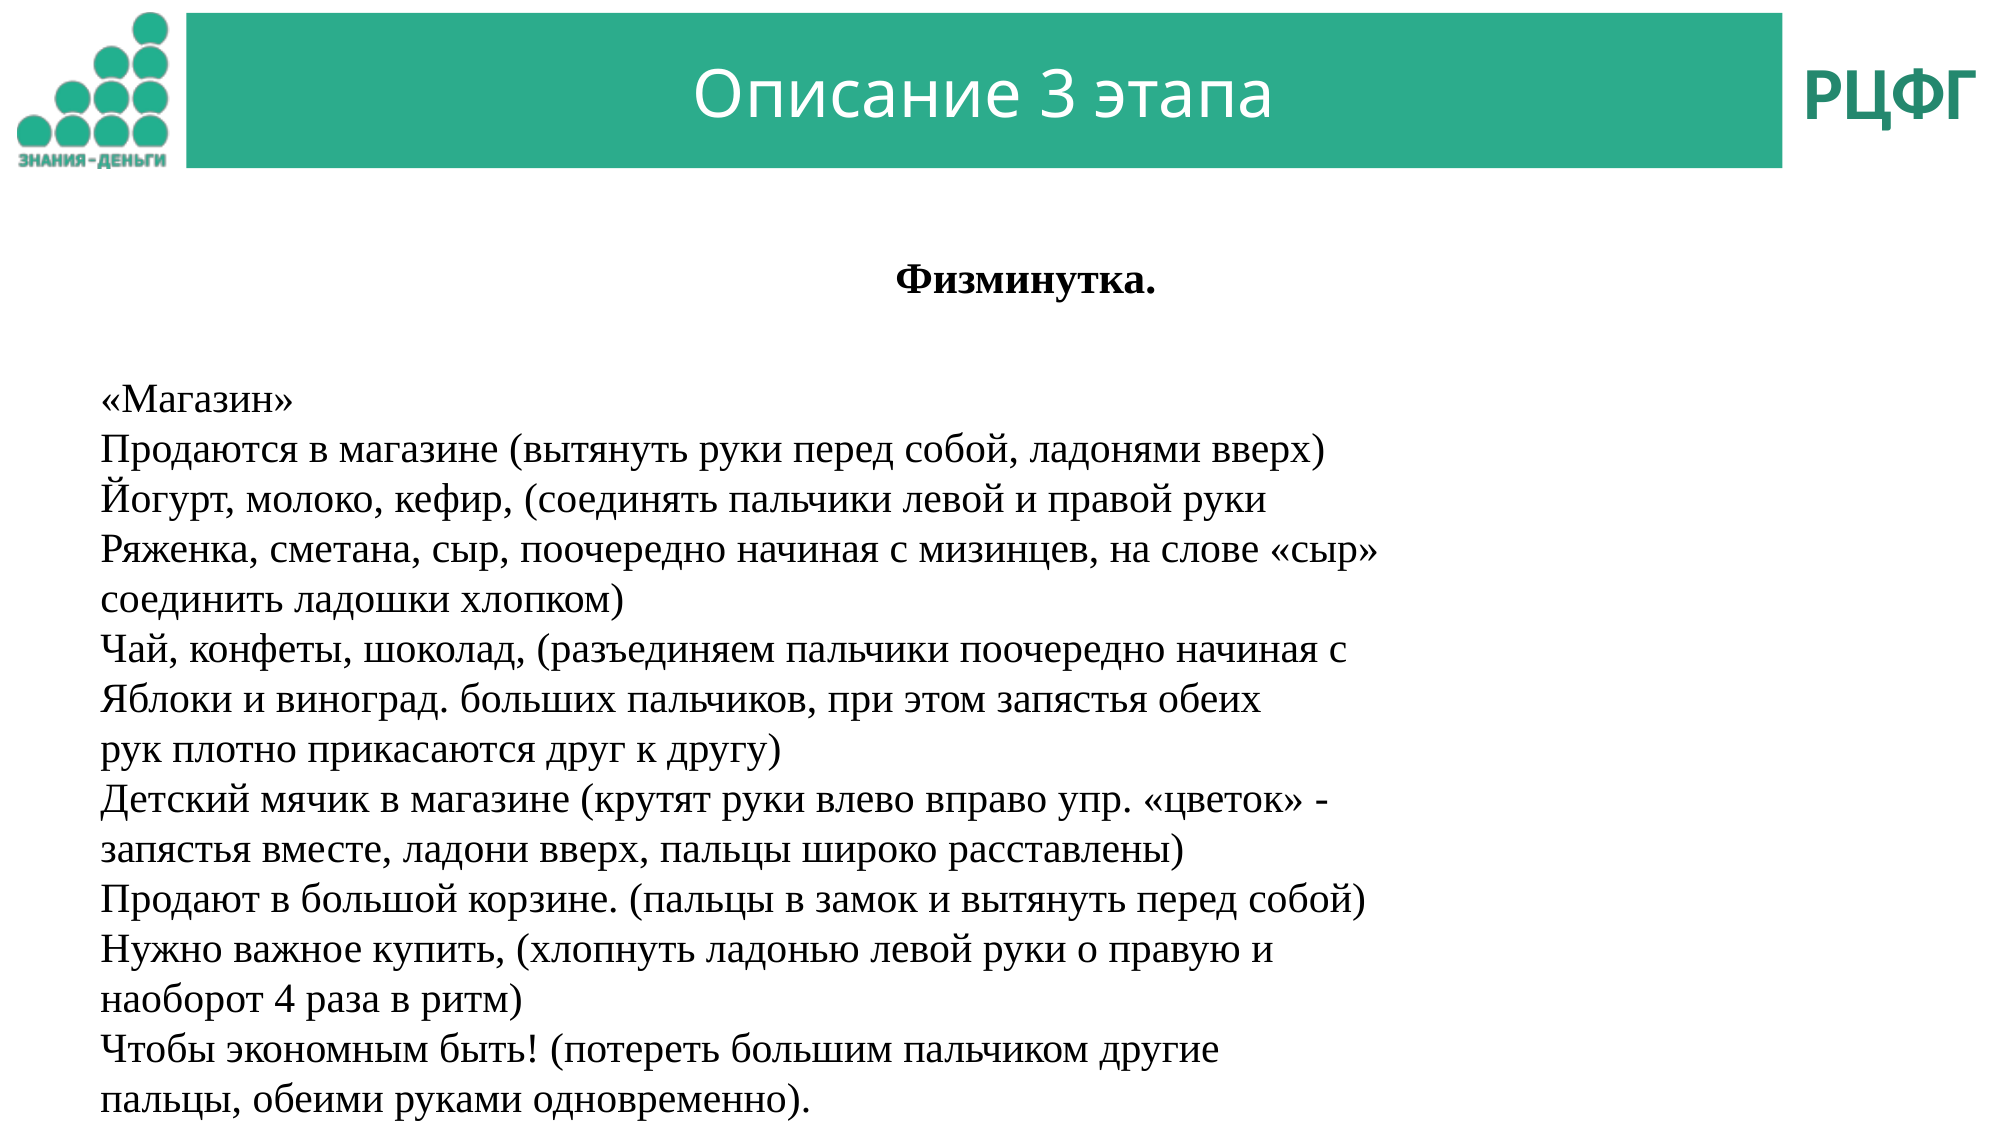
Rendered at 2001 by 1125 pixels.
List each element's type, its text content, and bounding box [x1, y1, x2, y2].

text_box РЦФГ [1796, 37, 1986, 143]
text_box Физминутка. «Магазин» Продаются в магазине (вытянуть руки перед собой, ладонями вверх) Йогурт, молоко, кефир, (соединять пальчики левой и правой руки Ряженка, сметана, сыр, поочередно начиная с мизинцев, на слове «сыр» соединить ладошки хлопком) Чай, конфеты, шоколад, (разъединяем пальчики поочередно начиная с Яблоки и виноград. больших пальчиков, при этом запястья обеих рук плотно прикасаются друг к другу) Детский мячик в магазине (крутят руки влево вправо упр. «цветок» - запястья вместе, ладони вверх, пальцы широко расставлены) Продают в большой корзине. (пальцы в замок и вытянуть перед собой) Нужно важное купить, (хлопнуть ладонью левой руки о правую и наоборот 4 раза в ритм) Чтобы экономным быть! (потереть большим пальчиком другие пальцы, обеими руками одновременно). [92, 248, 1971, 1125]
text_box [186, 12, 1783, 169]
picture [17, 12, 170, 169]
